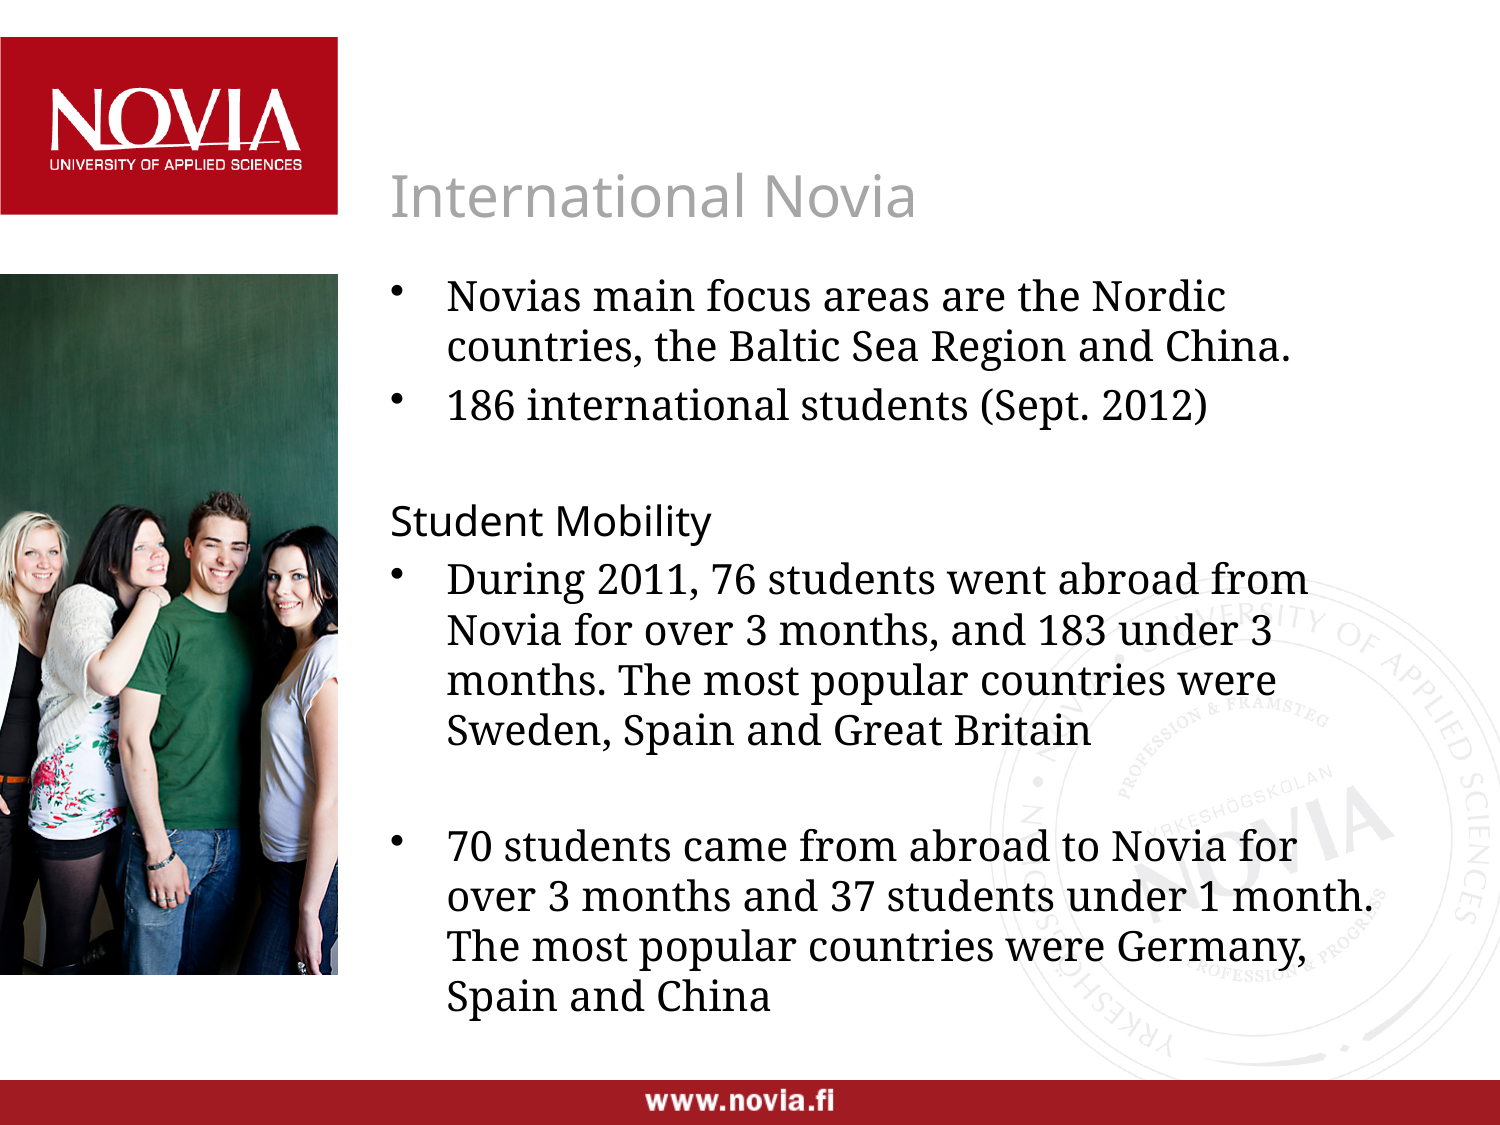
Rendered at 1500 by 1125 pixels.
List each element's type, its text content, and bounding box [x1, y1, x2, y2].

picture [0, 37, 338, 215]
picture [0, 562, 1500, 1125]
picture [0, 274, 338, 976]
list Novias main focus areas are the Nordic countries, the Baltic Sea Region and China. 186 international students (Sept. 2012) Student Mobility During 2011, 76 students went abroad from Novia for over 3 months, and 183 under 3 months. The most popular countries were Sweden, Spain and Great Britain 70 students came from abroad to Novia for over 3 months and 37 students under 1 month. The most popular countries were Germany, Spain and China [374, 262, 1413, 938]
title International Novia [374, 149, 1413, 238]
